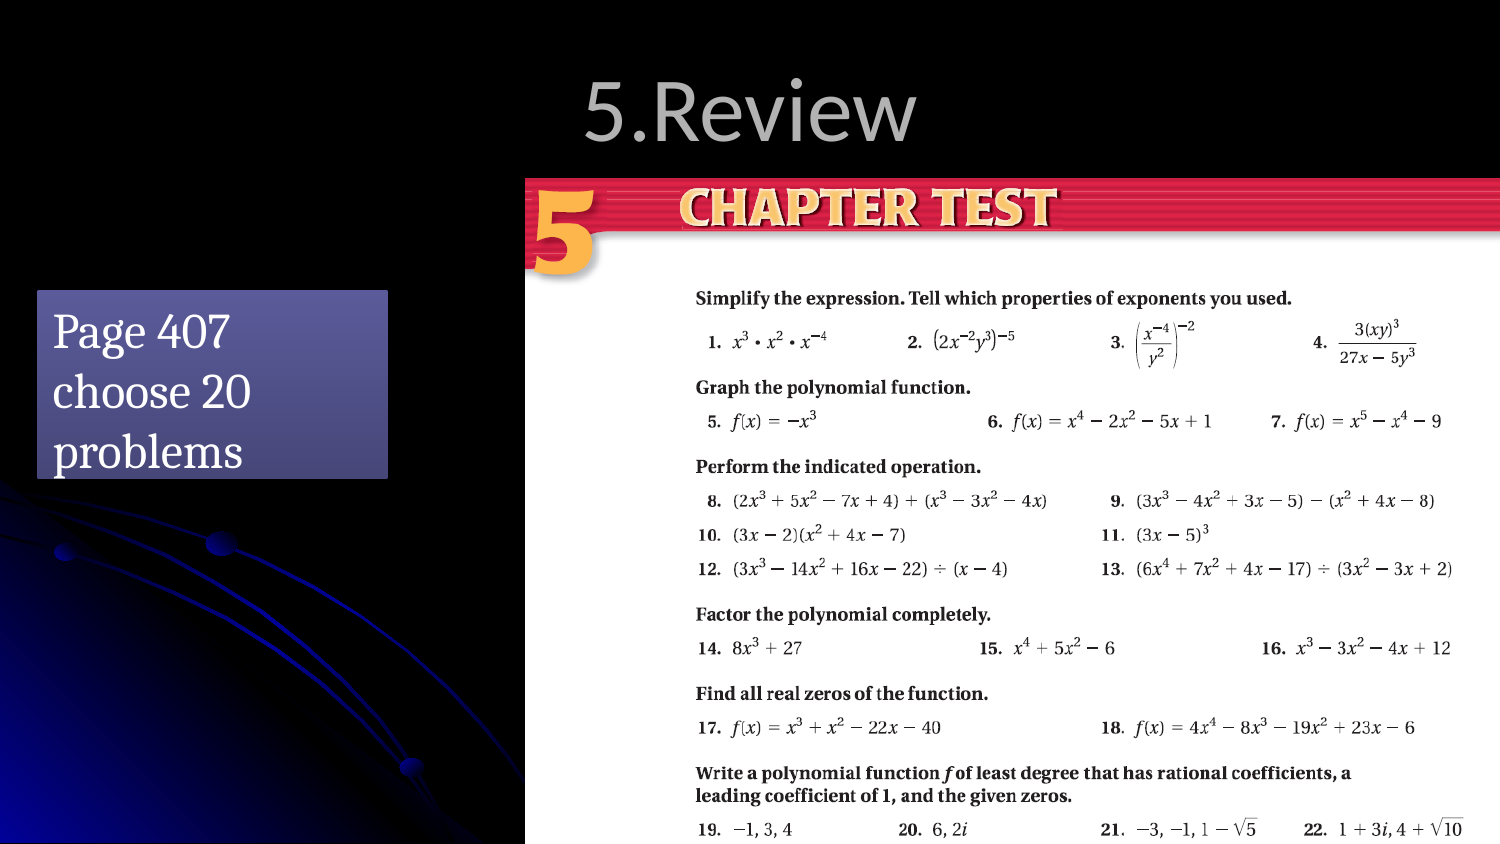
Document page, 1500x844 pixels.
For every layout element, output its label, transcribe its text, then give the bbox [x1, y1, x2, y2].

title 5.Review [0, 33, 1500, 175]
list Page 407 choose 20 problems [37, 290, 388, 479]
picture [524, 177, 1500, 844]
